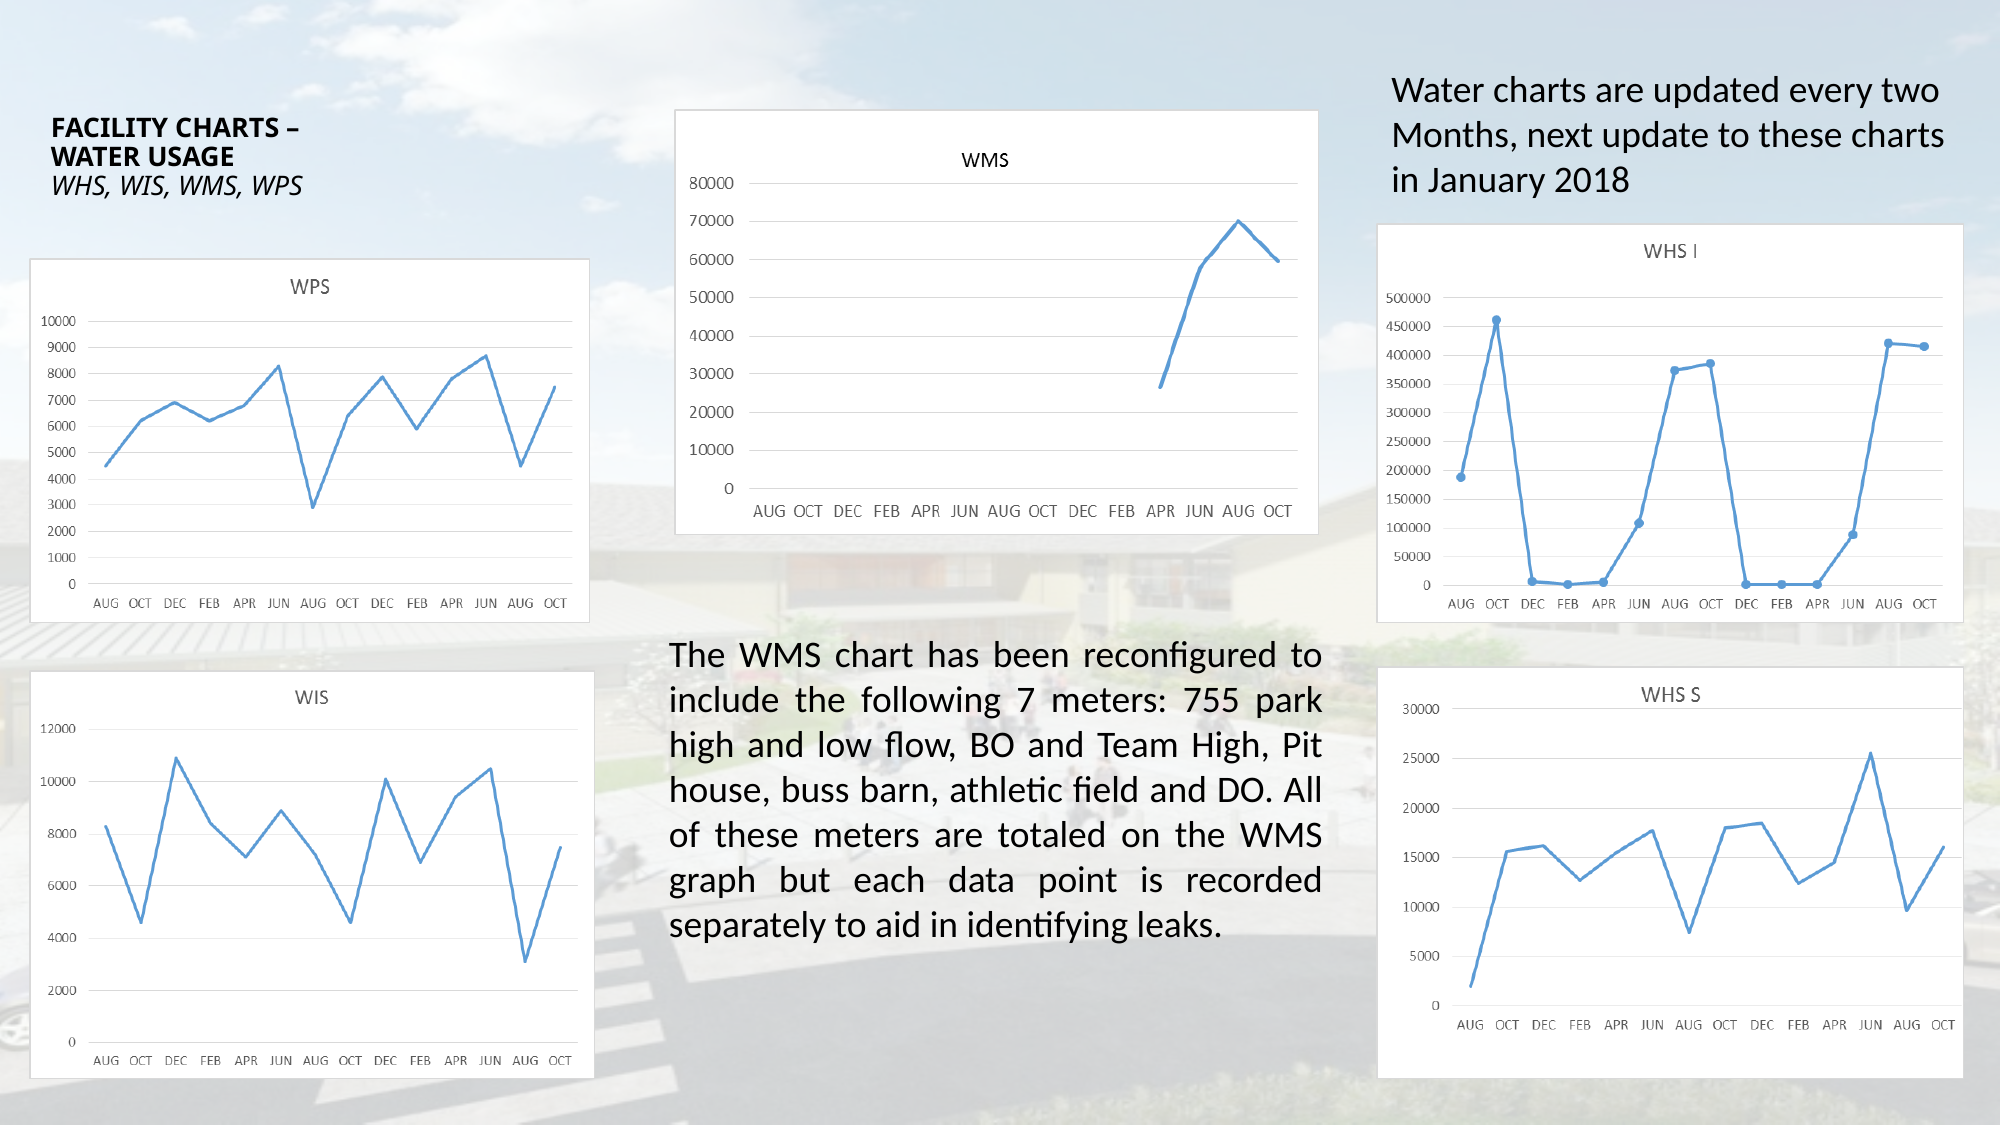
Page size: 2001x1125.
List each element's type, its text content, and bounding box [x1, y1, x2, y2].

picture [674, 109, 1319, 535]
text_box The WMS chart has been reconfigured to include the following 7 meters: 755 park high and low flow, BO and Team High, Pit house, buss barn, athletic field and DO. All of these meters are totaled on the WMS graph but each data point is recorded separately to aid in identifying leaks. [654, 622, 1339, 953]
picture [29, 670, 595, 1079]
title FACILITY CHARTS – WATER USAGE WHS, WIS, WMS, WPS [35, 106, 1761, 210]
text_box Water charts are updated every two Months, next update to these charts in January 2018 [1376, 57, 1961, 208]
picture [1376, 666, 1964, 1079]
picture [29, 258, 590, 623]
picture [1376, 223, 1964, 623]
